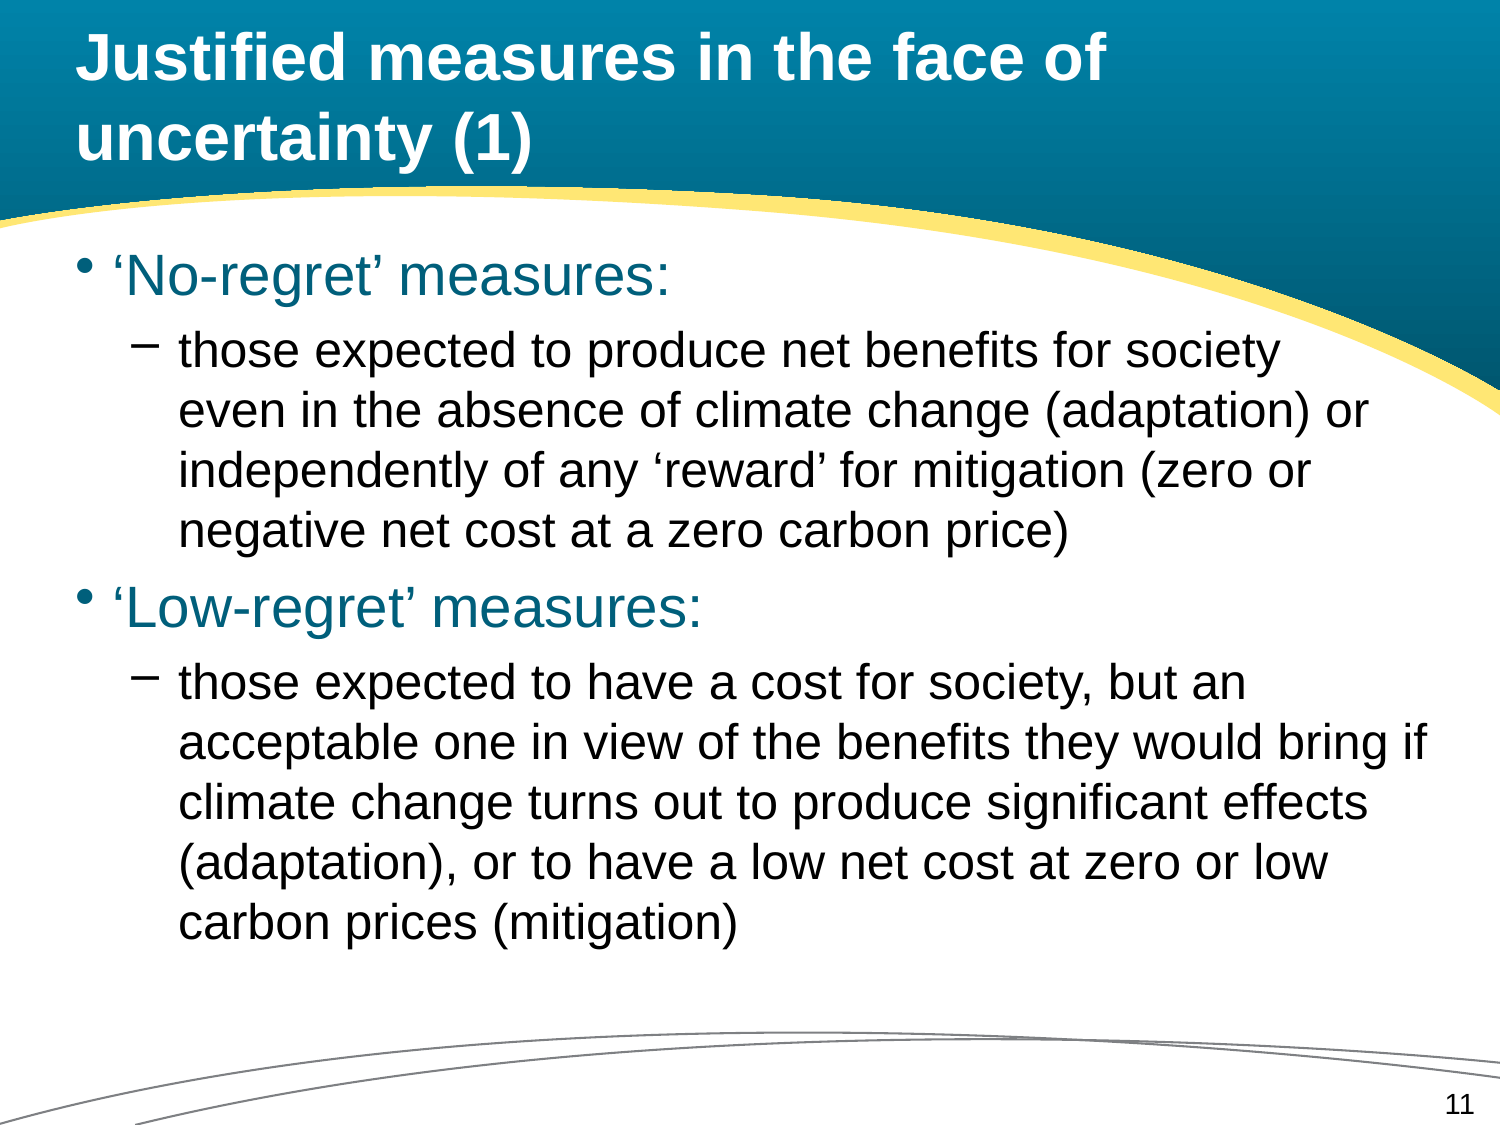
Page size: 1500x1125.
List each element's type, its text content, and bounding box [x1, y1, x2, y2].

list ‘No-regret’ measures: those expected to produce net benefits for society even in the absence of climate change (adaptation) or independently of any ‘reward’ for mitigation (zero or negative net cost at a zero carbon price) ‘Low-regret’ measures: those expected to have a cost for society, but an acceptable one in view of the benefits they would bring if climate change turns out to produce significant effects (adaptation), or to have a low net cost at zero or low carbon prices (mitigation) [74, 237, 1476, 1026]
slide_number 11 [1124, 1084, 1476, 1113]
title Justified measures in the face of uncertainty (1) [74, 0, 1476, 188]
